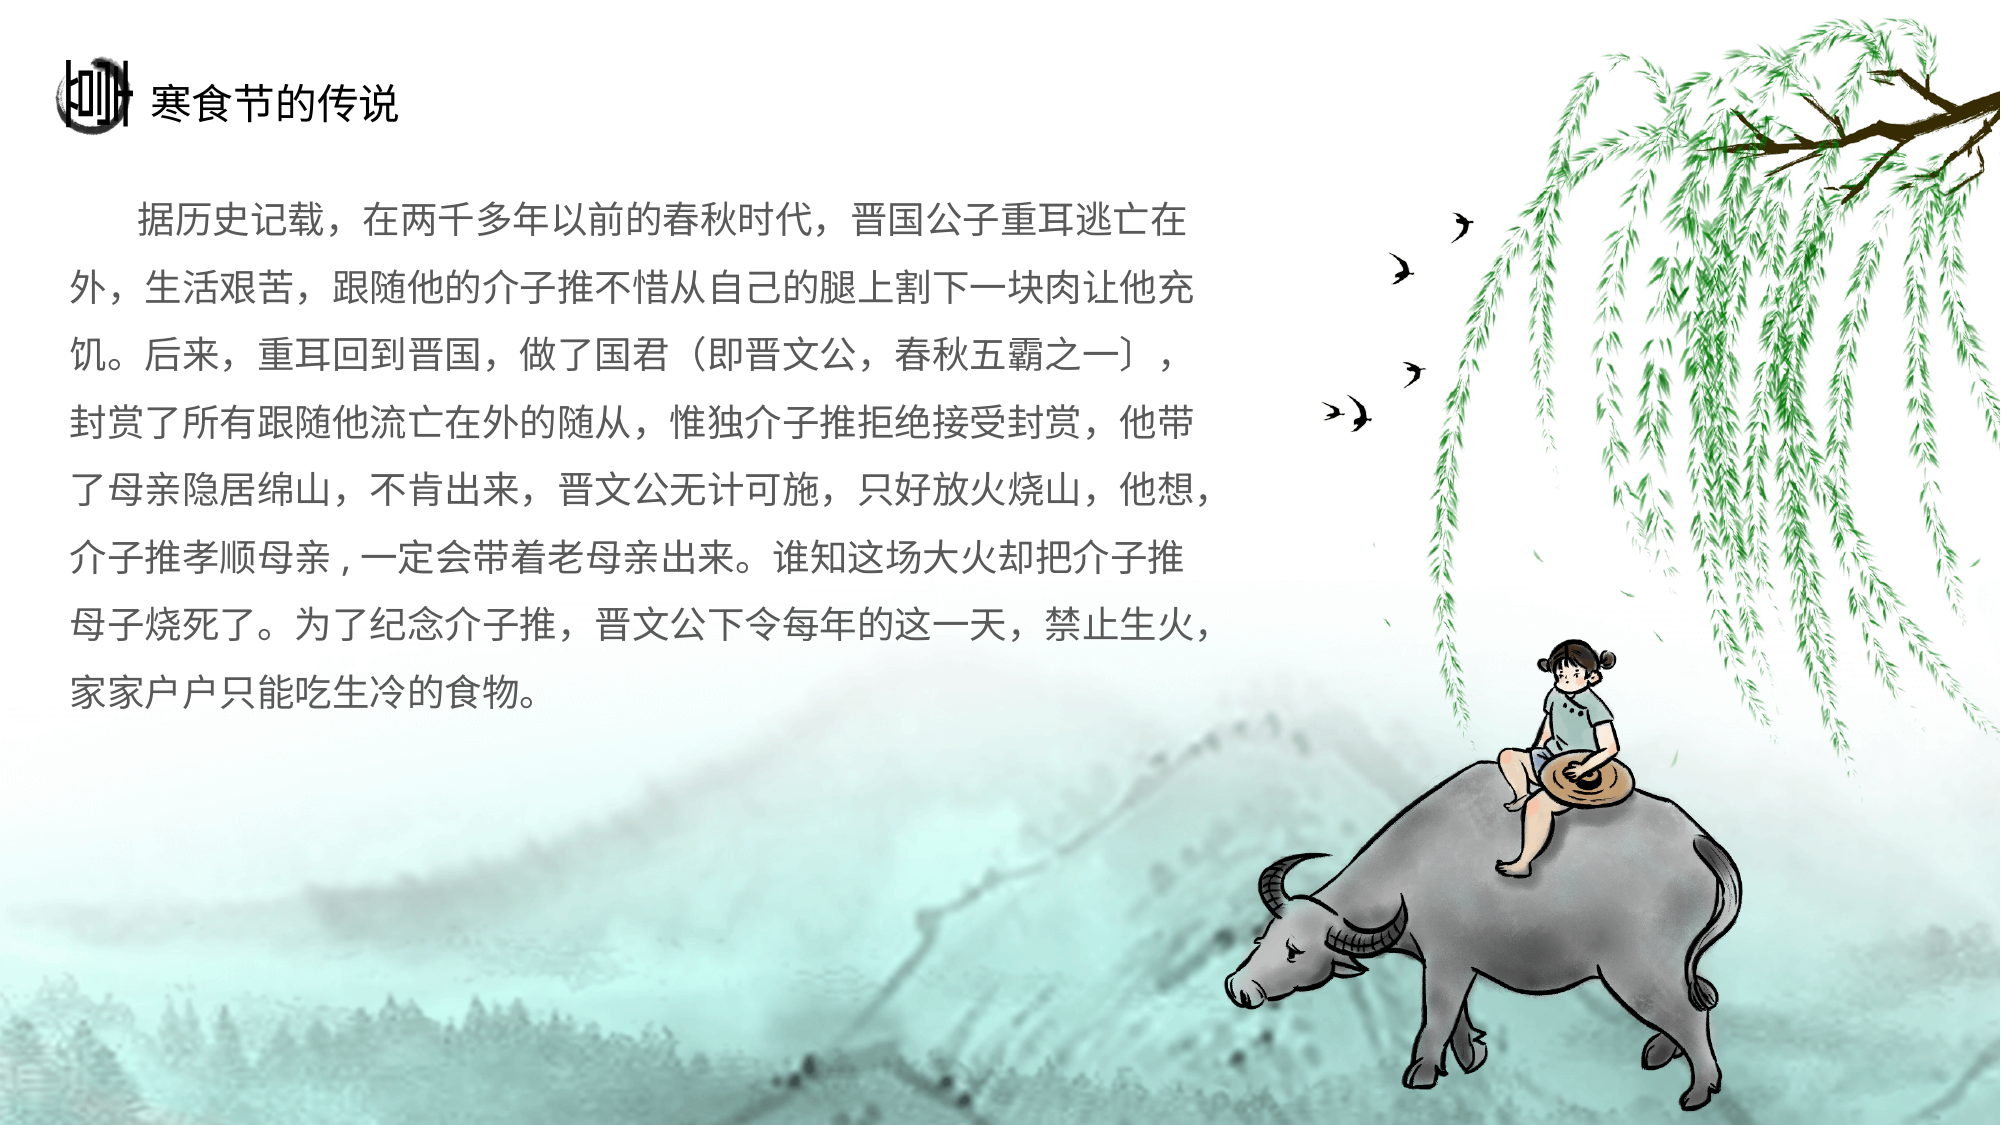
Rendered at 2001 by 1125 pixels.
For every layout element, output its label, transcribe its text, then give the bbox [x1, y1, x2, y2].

picture [0, 0, 2000, 1125]
text_box 寒食节的传说 [179, 70, 416, 136]
